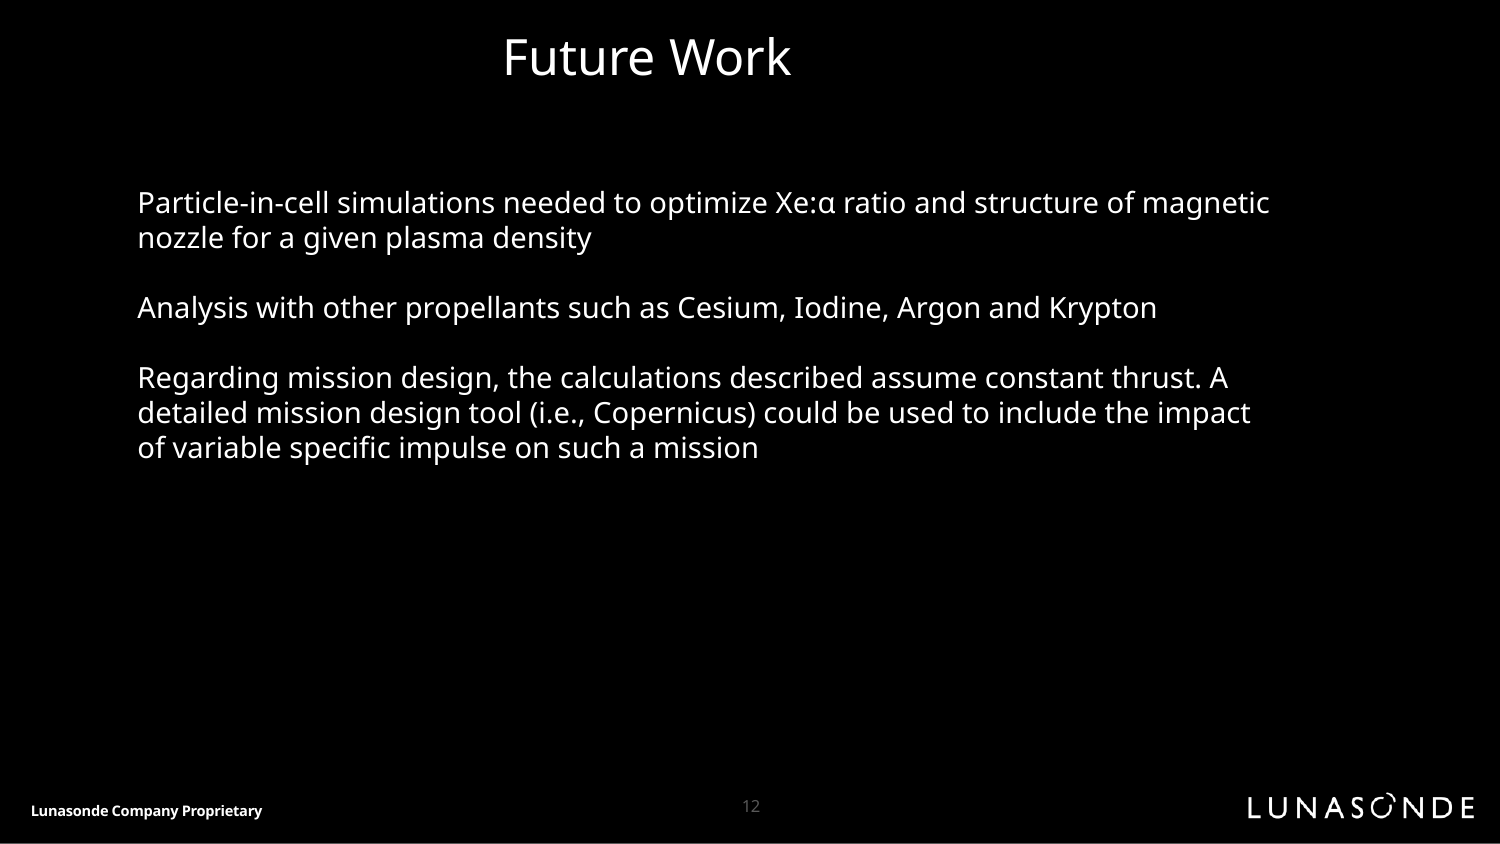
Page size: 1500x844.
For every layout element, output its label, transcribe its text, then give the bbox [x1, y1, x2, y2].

footer Lunasonde Company Proprietary [28, 800, 281, 844]
slide_number 12 [735, 794, 767, 844]
picture [1236, 783, 1485, 827]
text_box Future Work [487, 18, 1238, 94]
text_box Particle-in-cell simulations needed to optimize Xe:α ratio and structure of magnetic nozzle for a given plasma density Analysis with other propellants such as Cesium, Iodine, Argon and Krypton Regarding mission design, the calculations described assume constant thrust. A detailed mission design tool (i.e., Copernicus) could be used to include the impact of variable specific impulse on such a mission [137, 184, 1282, 569]
